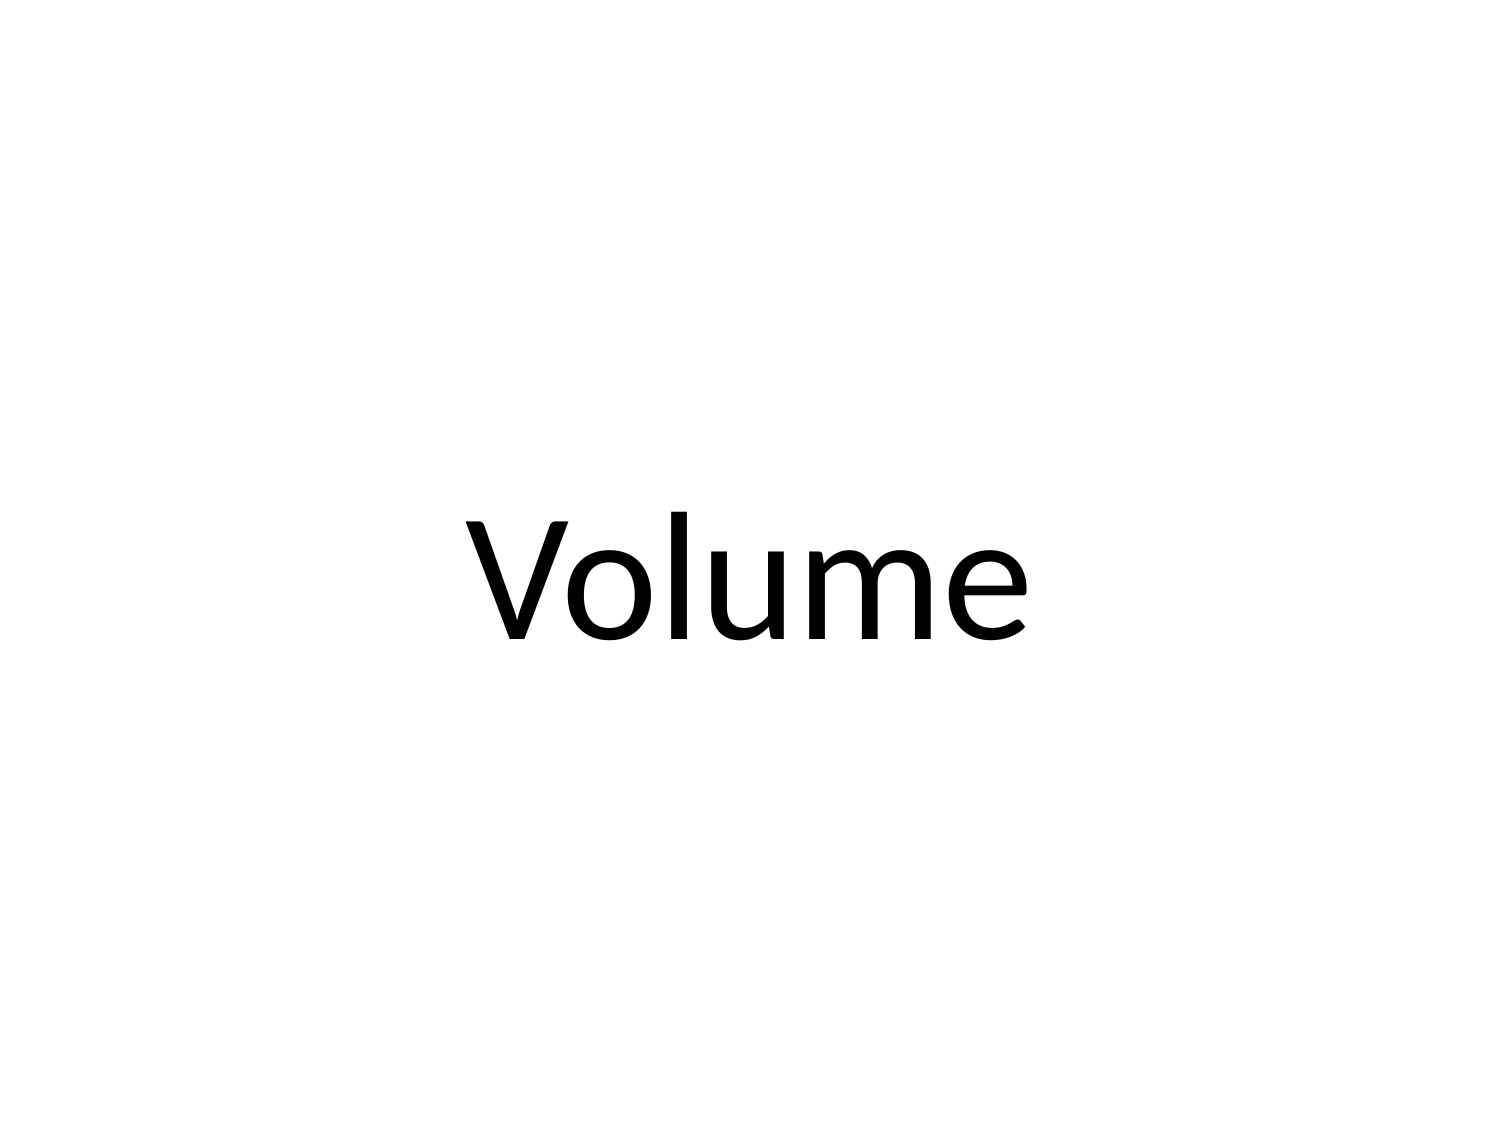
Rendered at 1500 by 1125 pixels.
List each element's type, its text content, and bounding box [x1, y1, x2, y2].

title Volume [75, 45, 1425, 1088]
